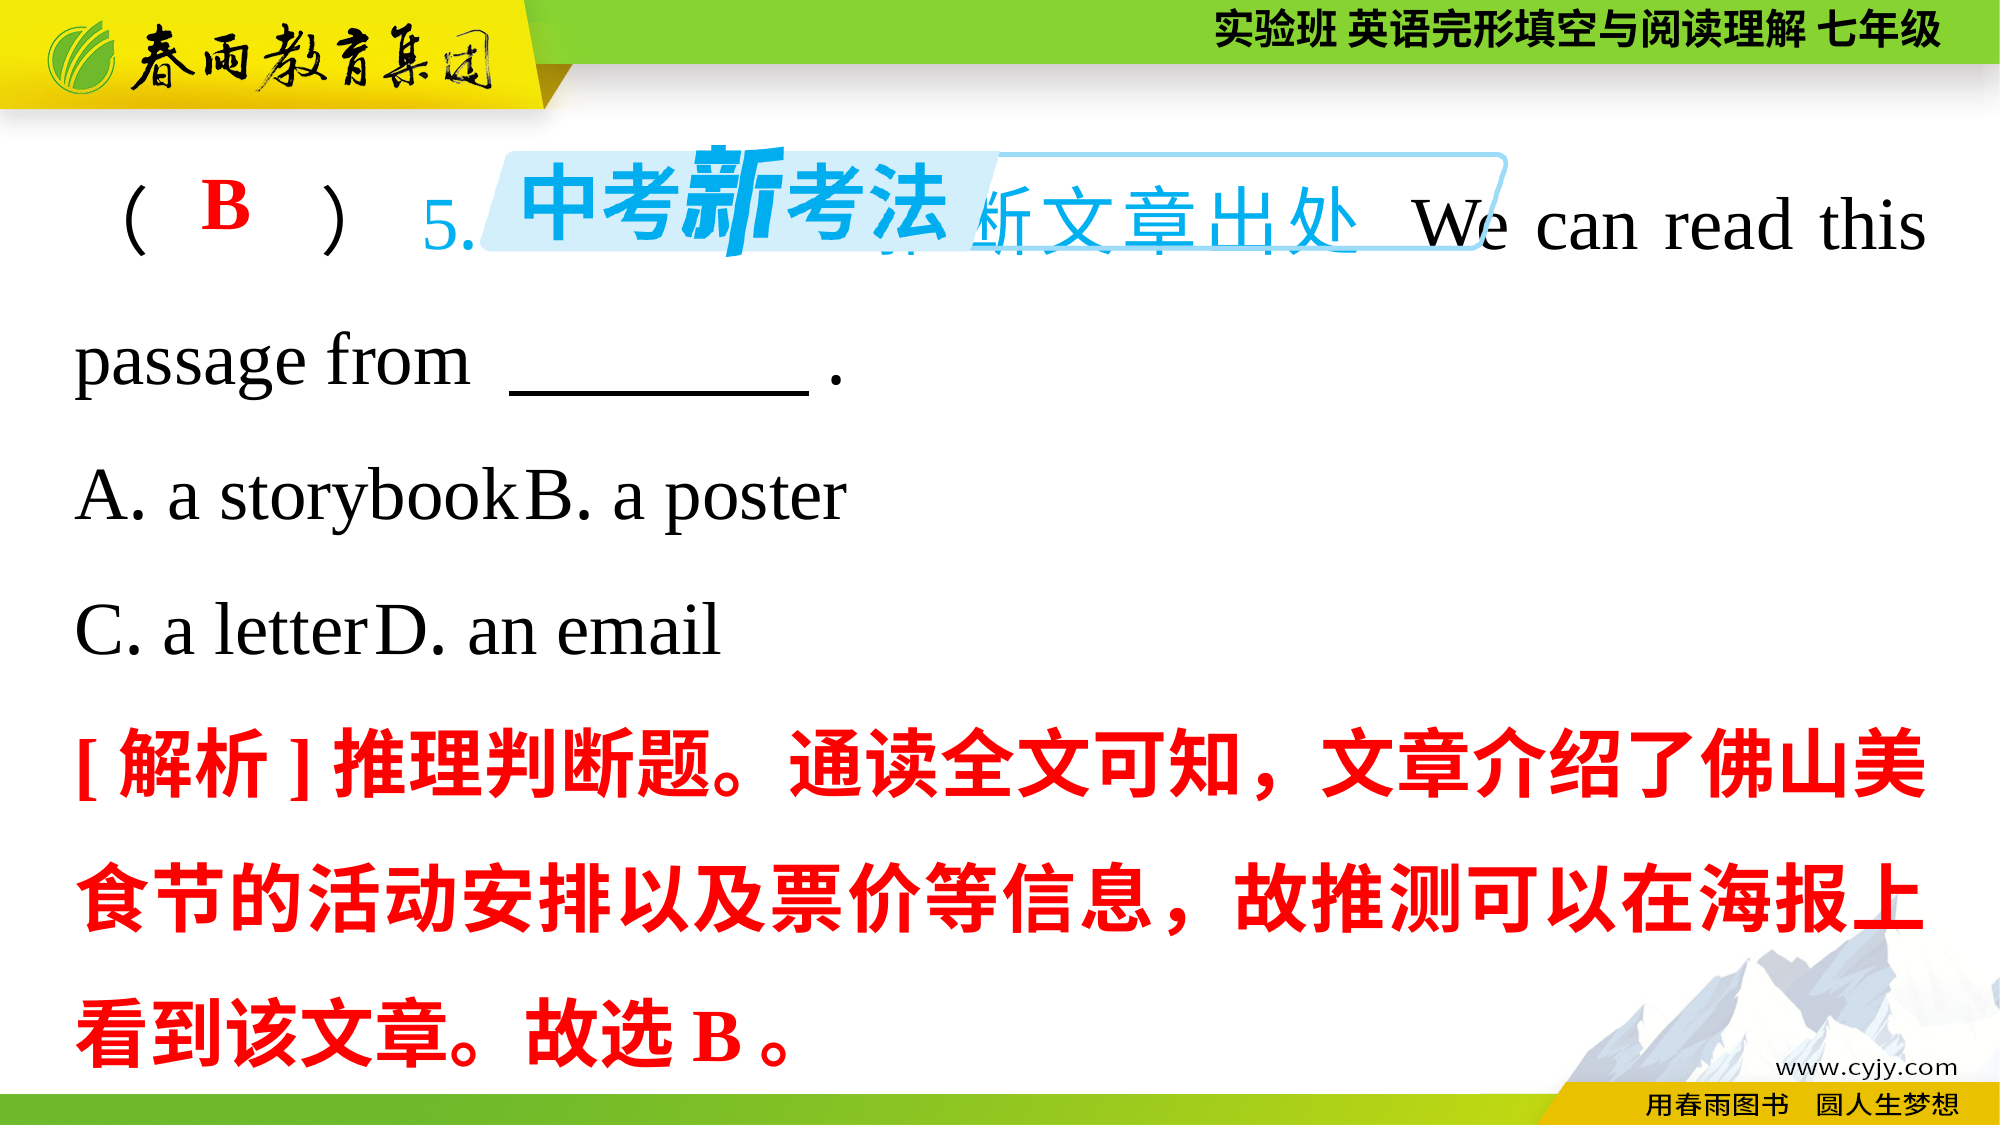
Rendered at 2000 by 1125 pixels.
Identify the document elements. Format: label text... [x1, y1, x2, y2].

list （ ）5. 推断文章出处 We can read this passage from . A. a storybook B. a poster C. a letter D. an email [59, 122, 1944, 663]
picture [0, 0, 2000, 1125]
text_box [解析]推理判断题。通读全文可知，文章介绍了佛山美食节的活动安排以及票价等信息，故推测可以在海报上看到该文章。故选B。 [59, 663, 1944, 1084]
text_box B [186, 146, 267, 252]
